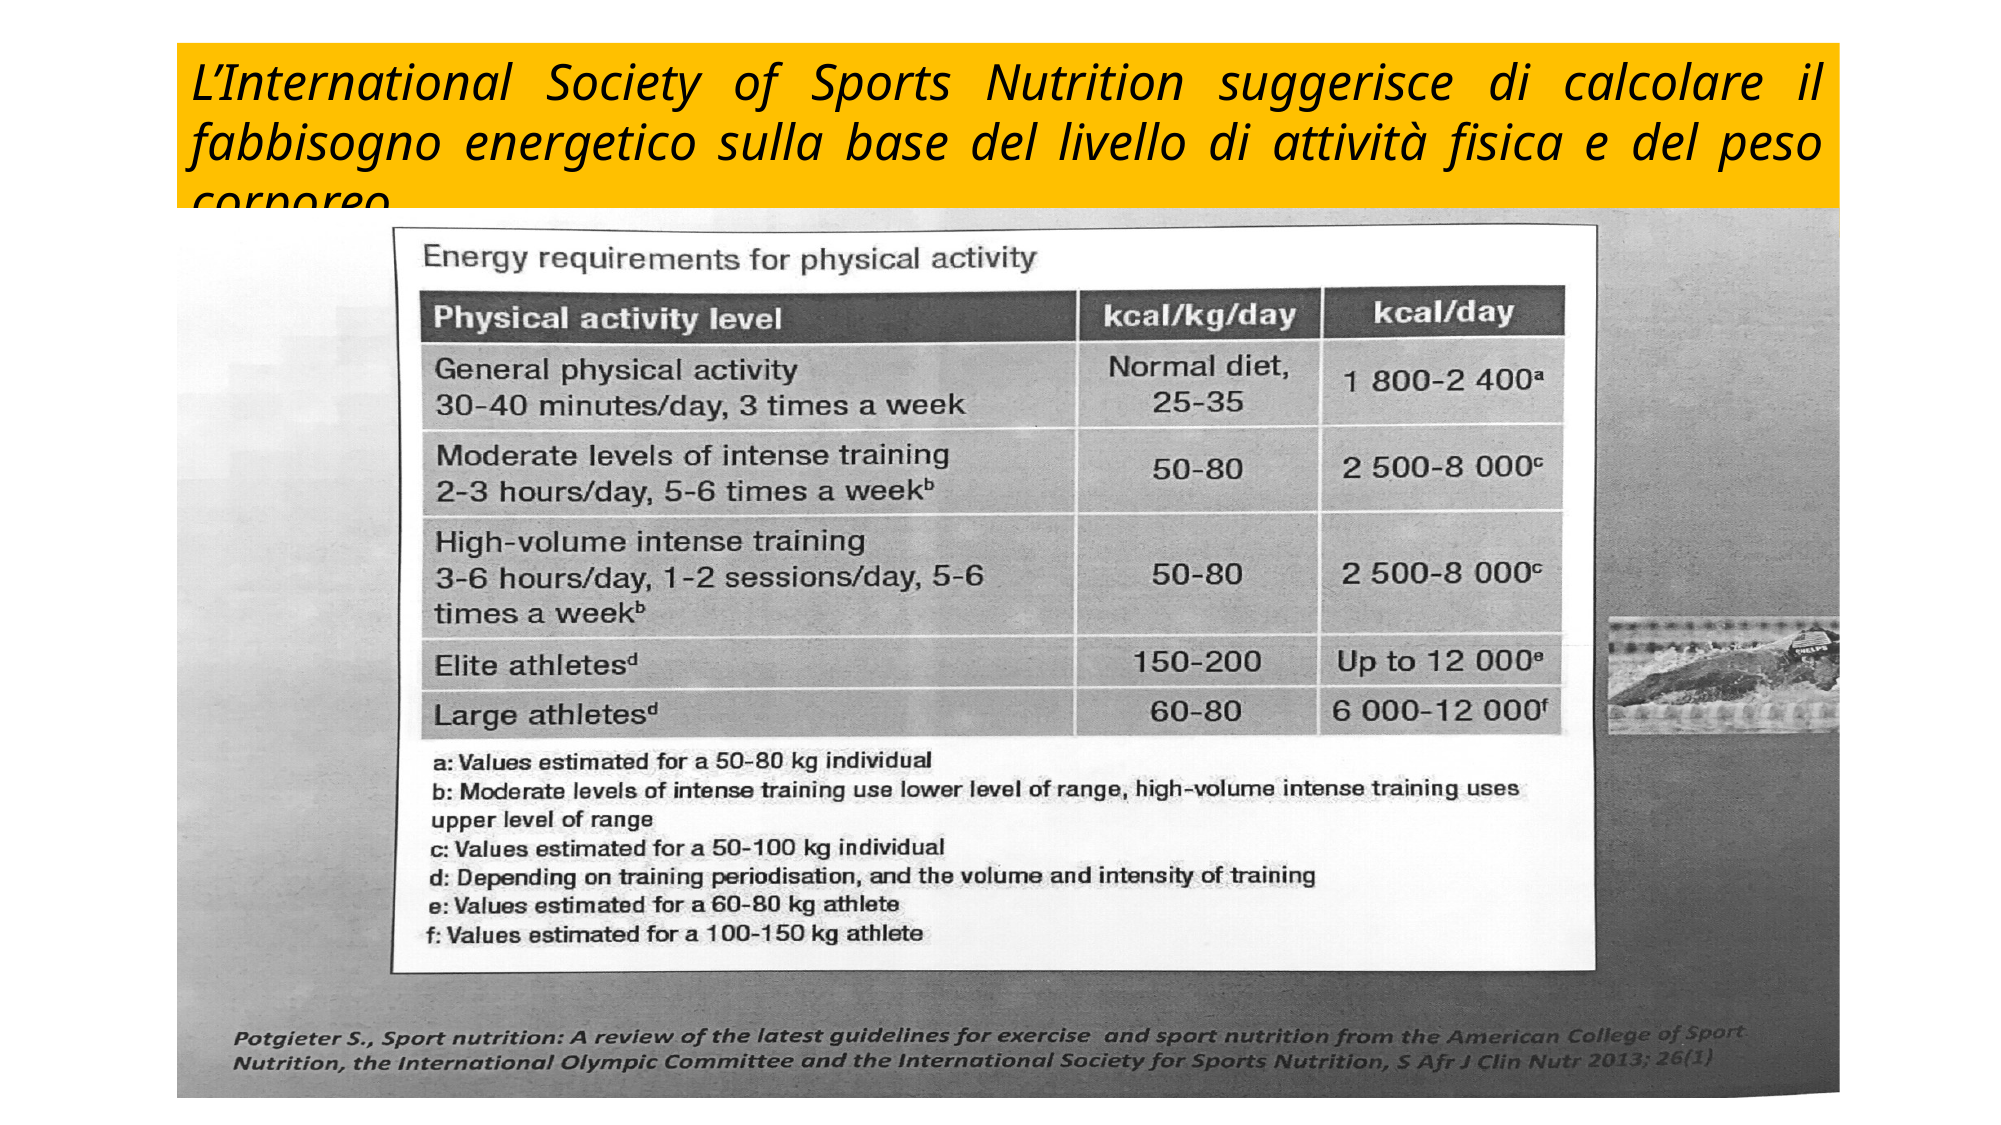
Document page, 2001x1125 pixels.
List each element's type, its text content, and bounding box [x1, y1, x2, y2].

picture [177, 208, 1840, 1098]
text_box L’International Society of Sports Nutrition suggerisce di calcolare il fabbisogno energetico sulla base del livello di attività fisica e del peso corporeo [177, 42, 1840, 208]
